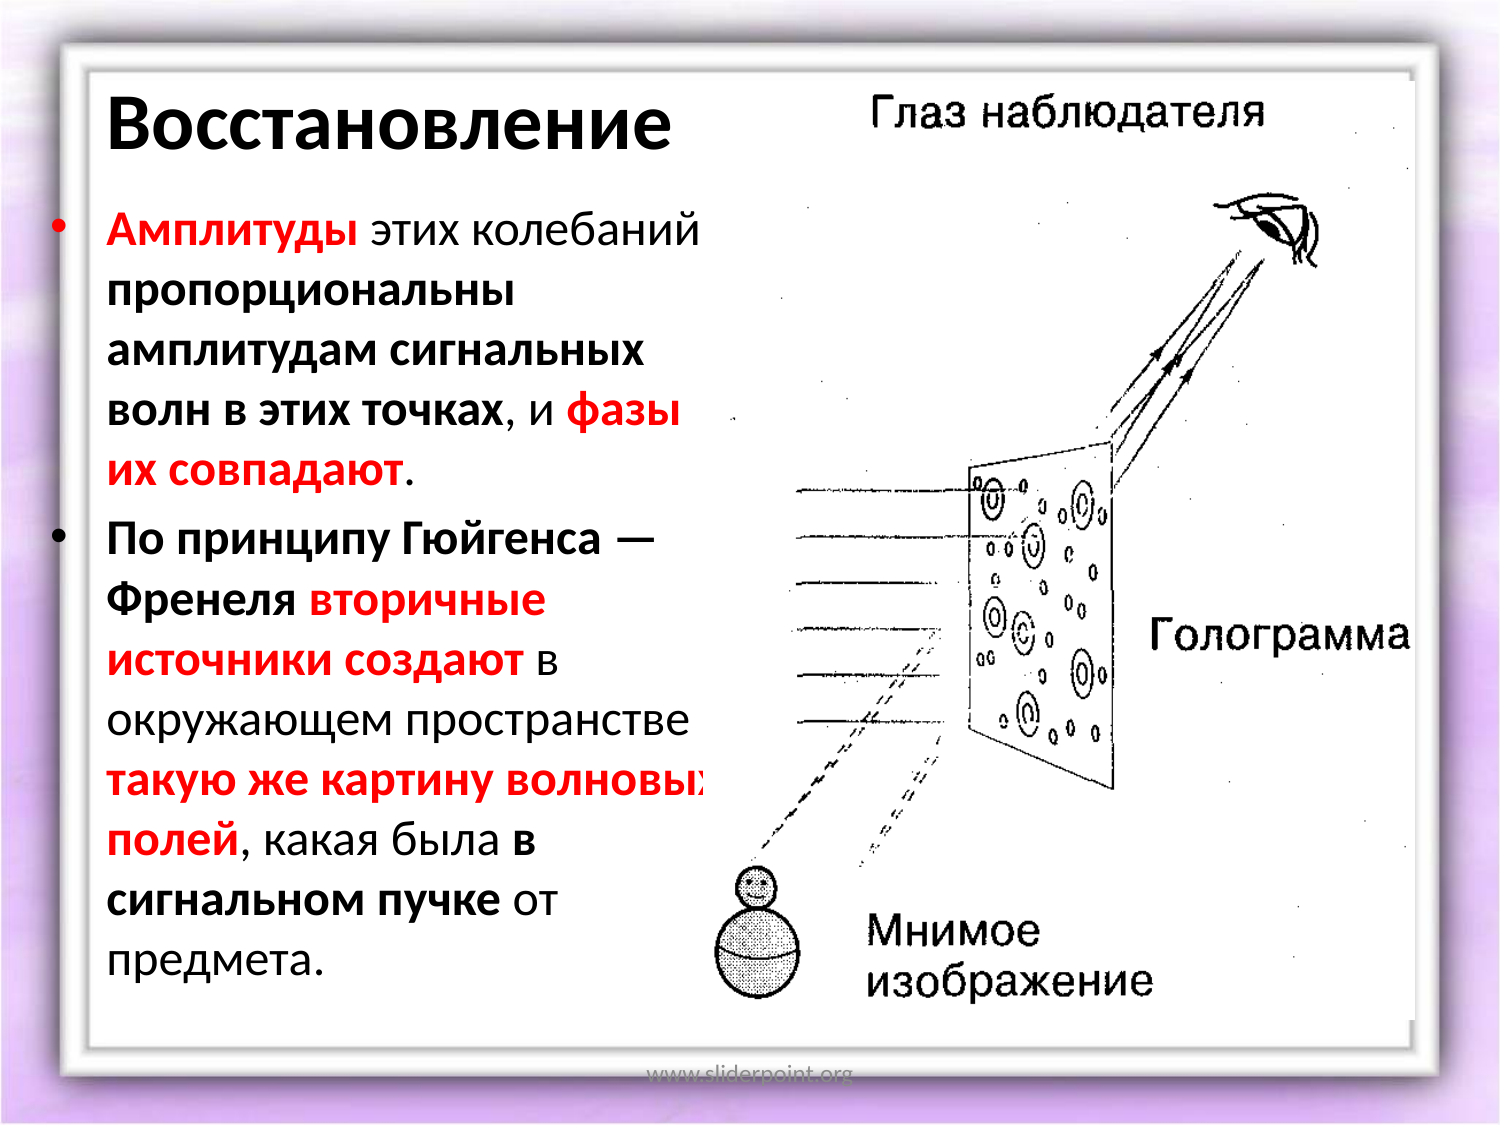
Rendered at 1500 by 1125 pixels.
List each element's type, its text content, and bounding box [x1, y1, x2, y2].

footer www.sliderpoint.org [512, 1042, 988, 1103]
title Восстановление [82, 23, 699, 187]
list Амплитуды этих колебаний пропорциональны амплитудам сигнальных волн в этих точках, и фазы их совпадают. По принципу Гюйгенса — Френеля вторичные источники создают в окружающем пространстве такую же картину волновых полей, какая была в сигнальном пучке от предмета. [35, 187, 739, 1067]
picture [0, 0, 1500, 1125]
